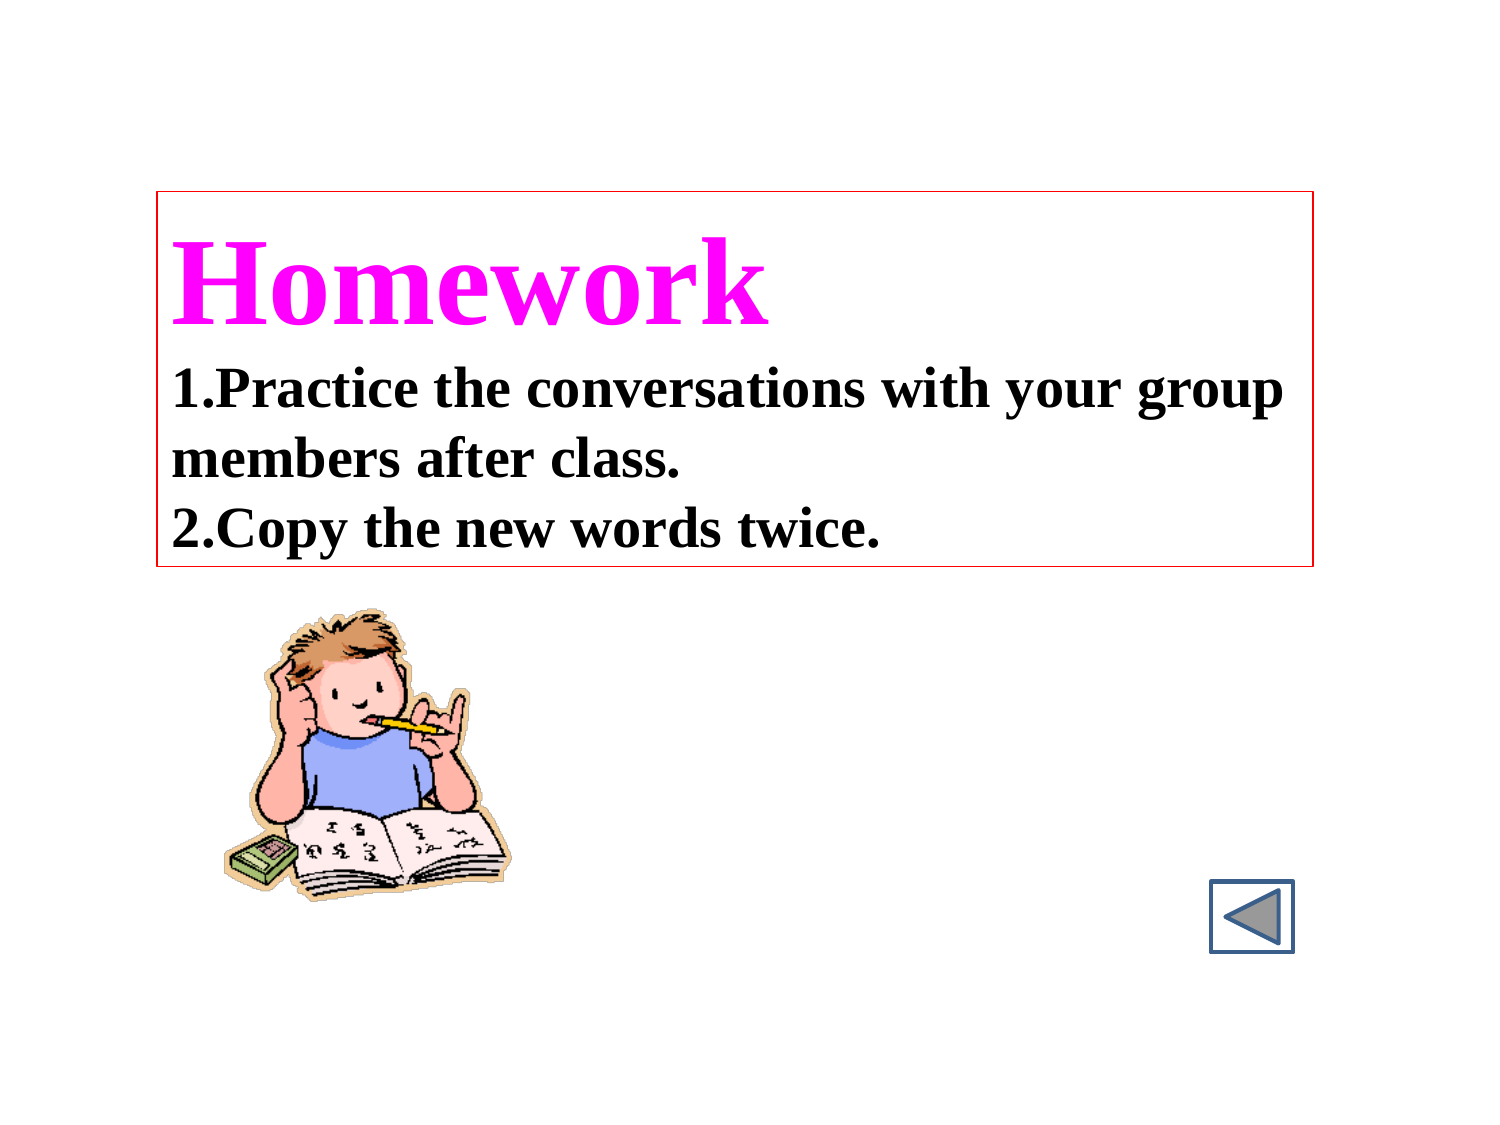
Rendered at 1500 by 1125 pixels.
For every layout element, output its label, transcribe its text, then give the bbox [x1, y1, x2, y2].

picture [223, 605, 516, 906]
text_box Homework 1.Practice the conversations with your group members after class. 2.Copy the new words twice. [157, 191, 1313, 567]
text_box [1209, 879, 1295, 954]
